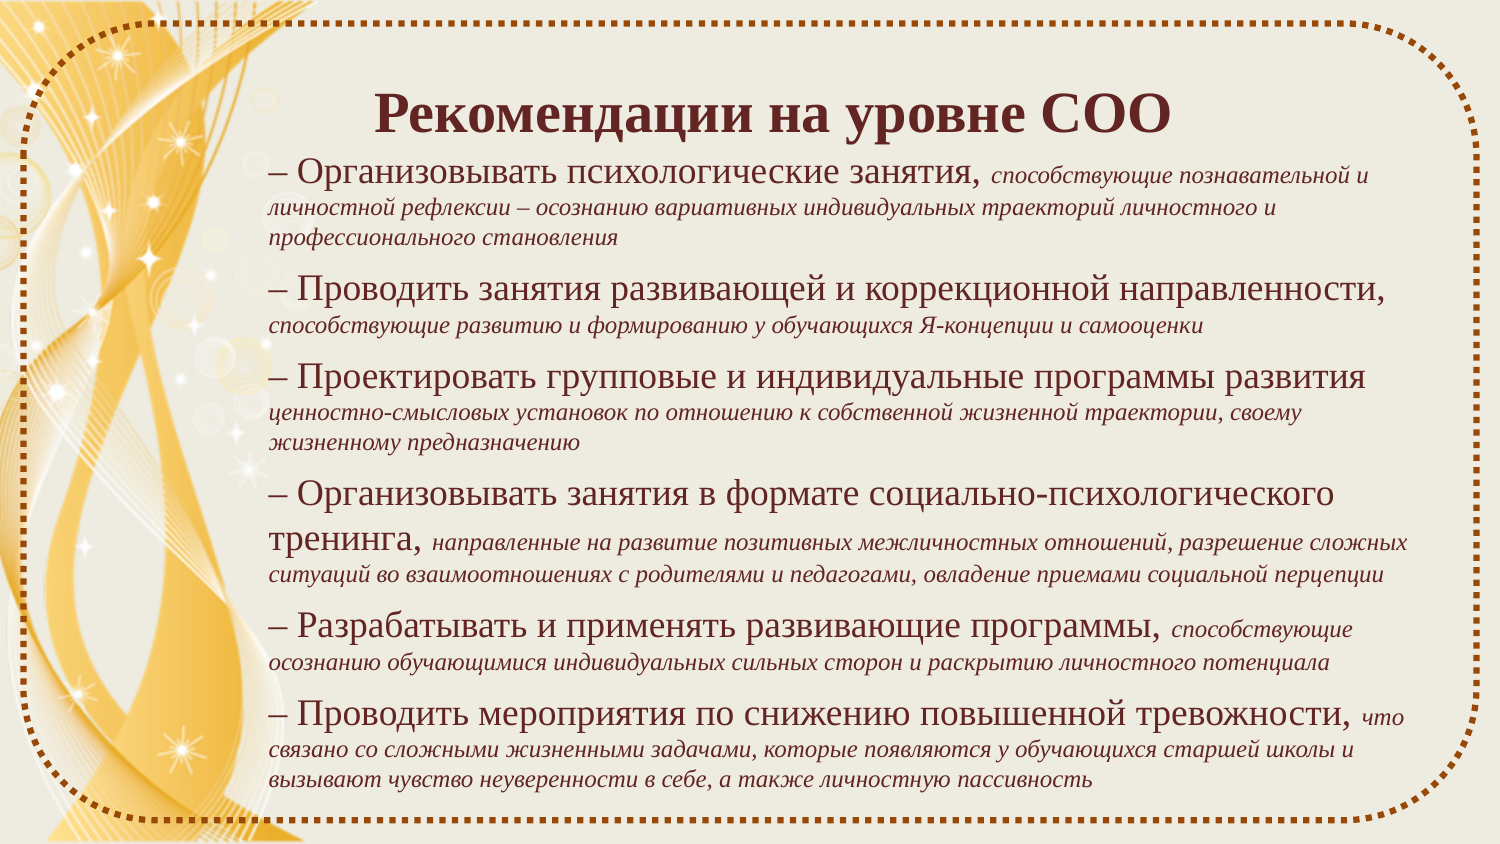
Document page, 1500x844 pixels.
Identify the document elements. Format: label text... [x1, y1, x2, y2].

text_box – Организовывать психологические занятия, способствующие познавательной и личностной рефлексии – осознанию вариативных индивидуальных траекторий личностного и профессионального становления – Проводить занятия развивающей и коррекционной направленности, способствующие развитию и формированию у обучающихся Я-концепции и самооценки – Проектировать групповые и индивидуальные программы развития ценностно-смысловых установок по отношению к собственной жизненной траектории, своему жизненному предназначению – Организовывать занятия в формате социально-психологического тренинга, направленные на развитие позитивных межличностных отношений, разрешение сложных ситуаций во взаимоотношениях с родителями и педагогами, овладение приемами социальной перцепции – Разрабатывать и применять развивающие программы, способствующие осознанию обучающимися индивидуальных сильных сторон и раскрытию личностного потенциала – Проводить мероприятия по снижению повышенной тревожности, что связано со сложными жизненными задачами, которые появляются у обучающихся старшей школы и вызывают чувство неуверенности в себе, а также личностную пассивность [253, 138, 1435, 801]
title Рекомендации на уровне СОО [265, 45, 1282, 138]
picture [0, 0, 320, 844]
